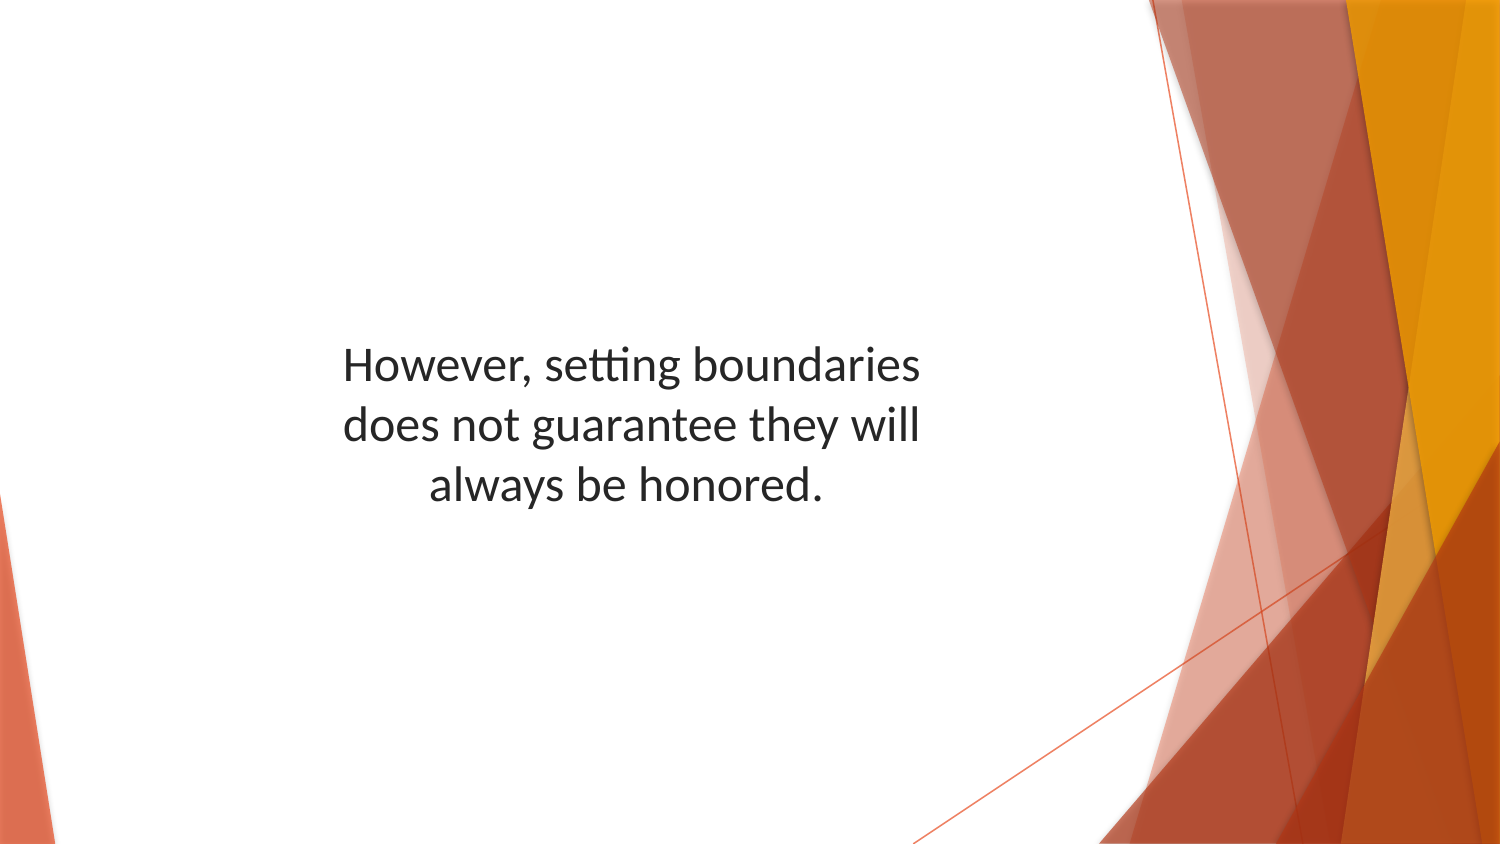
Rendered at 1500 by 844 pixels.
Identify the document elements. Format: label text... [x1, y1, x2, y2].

list However, setting boundaries does not guarantee they will always be honored. [277, 197, 987, 647]
